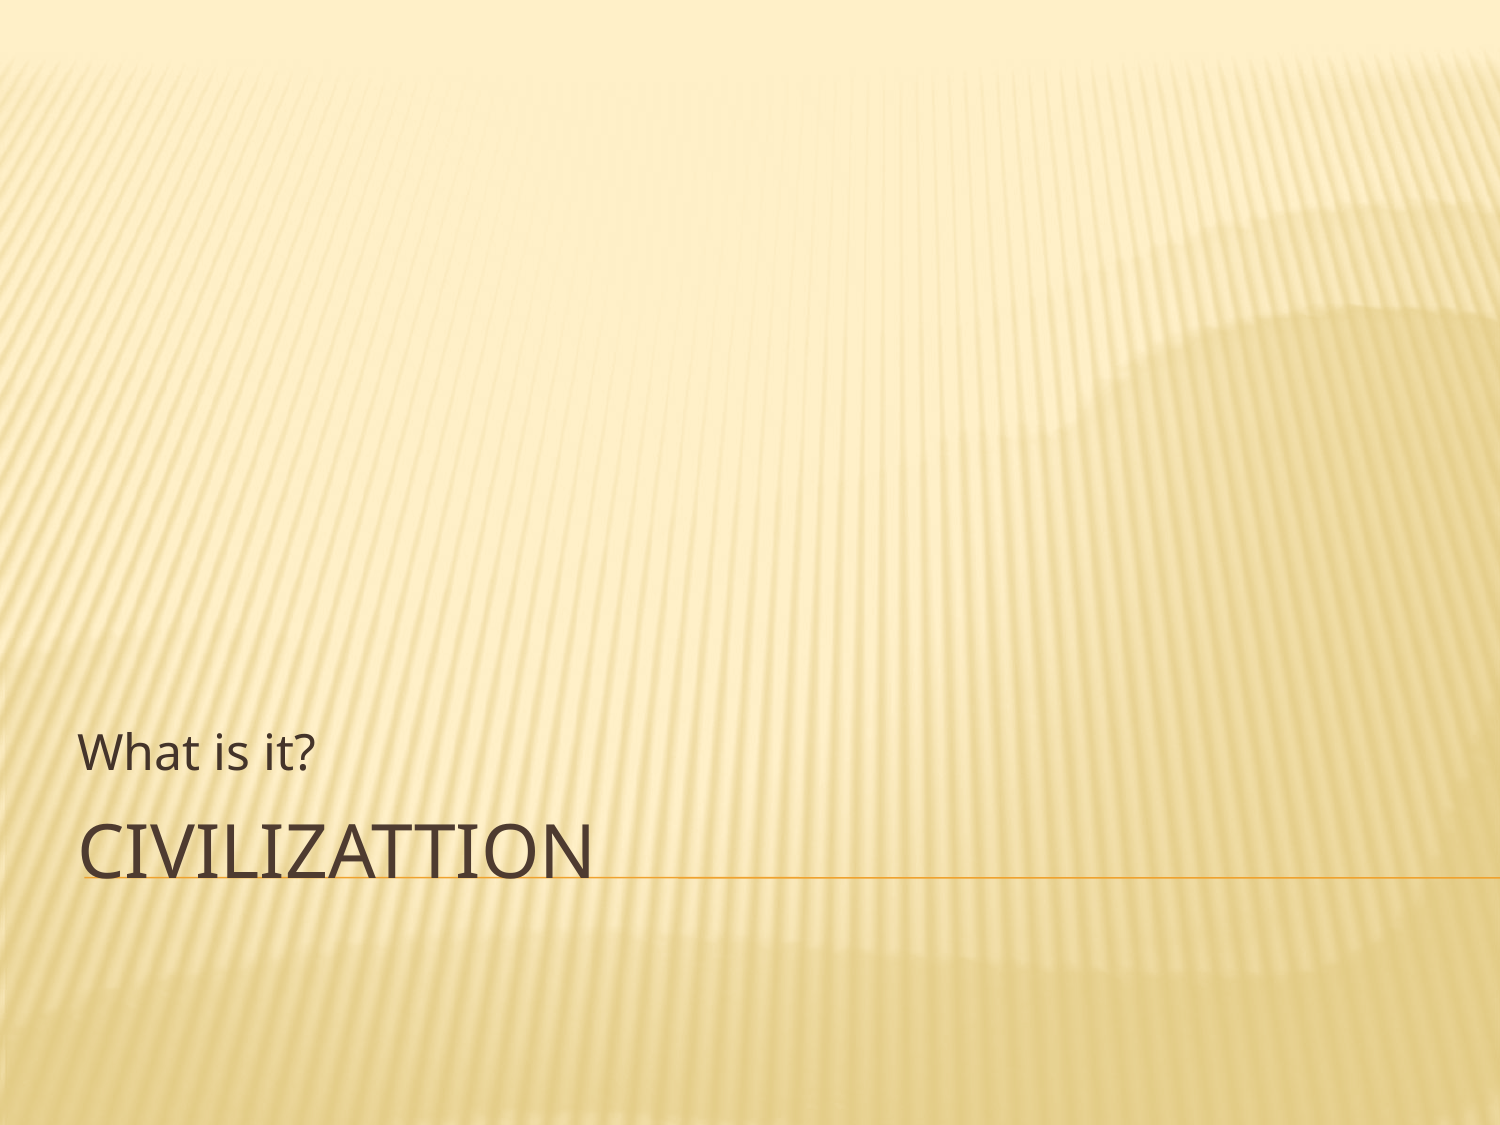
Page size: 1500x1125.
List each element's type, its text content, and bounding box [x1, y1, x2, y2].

title CIVILIZATTION [62, 796, 1450, 997]
subtitle What is it? [62, 637, 1450, 788]
